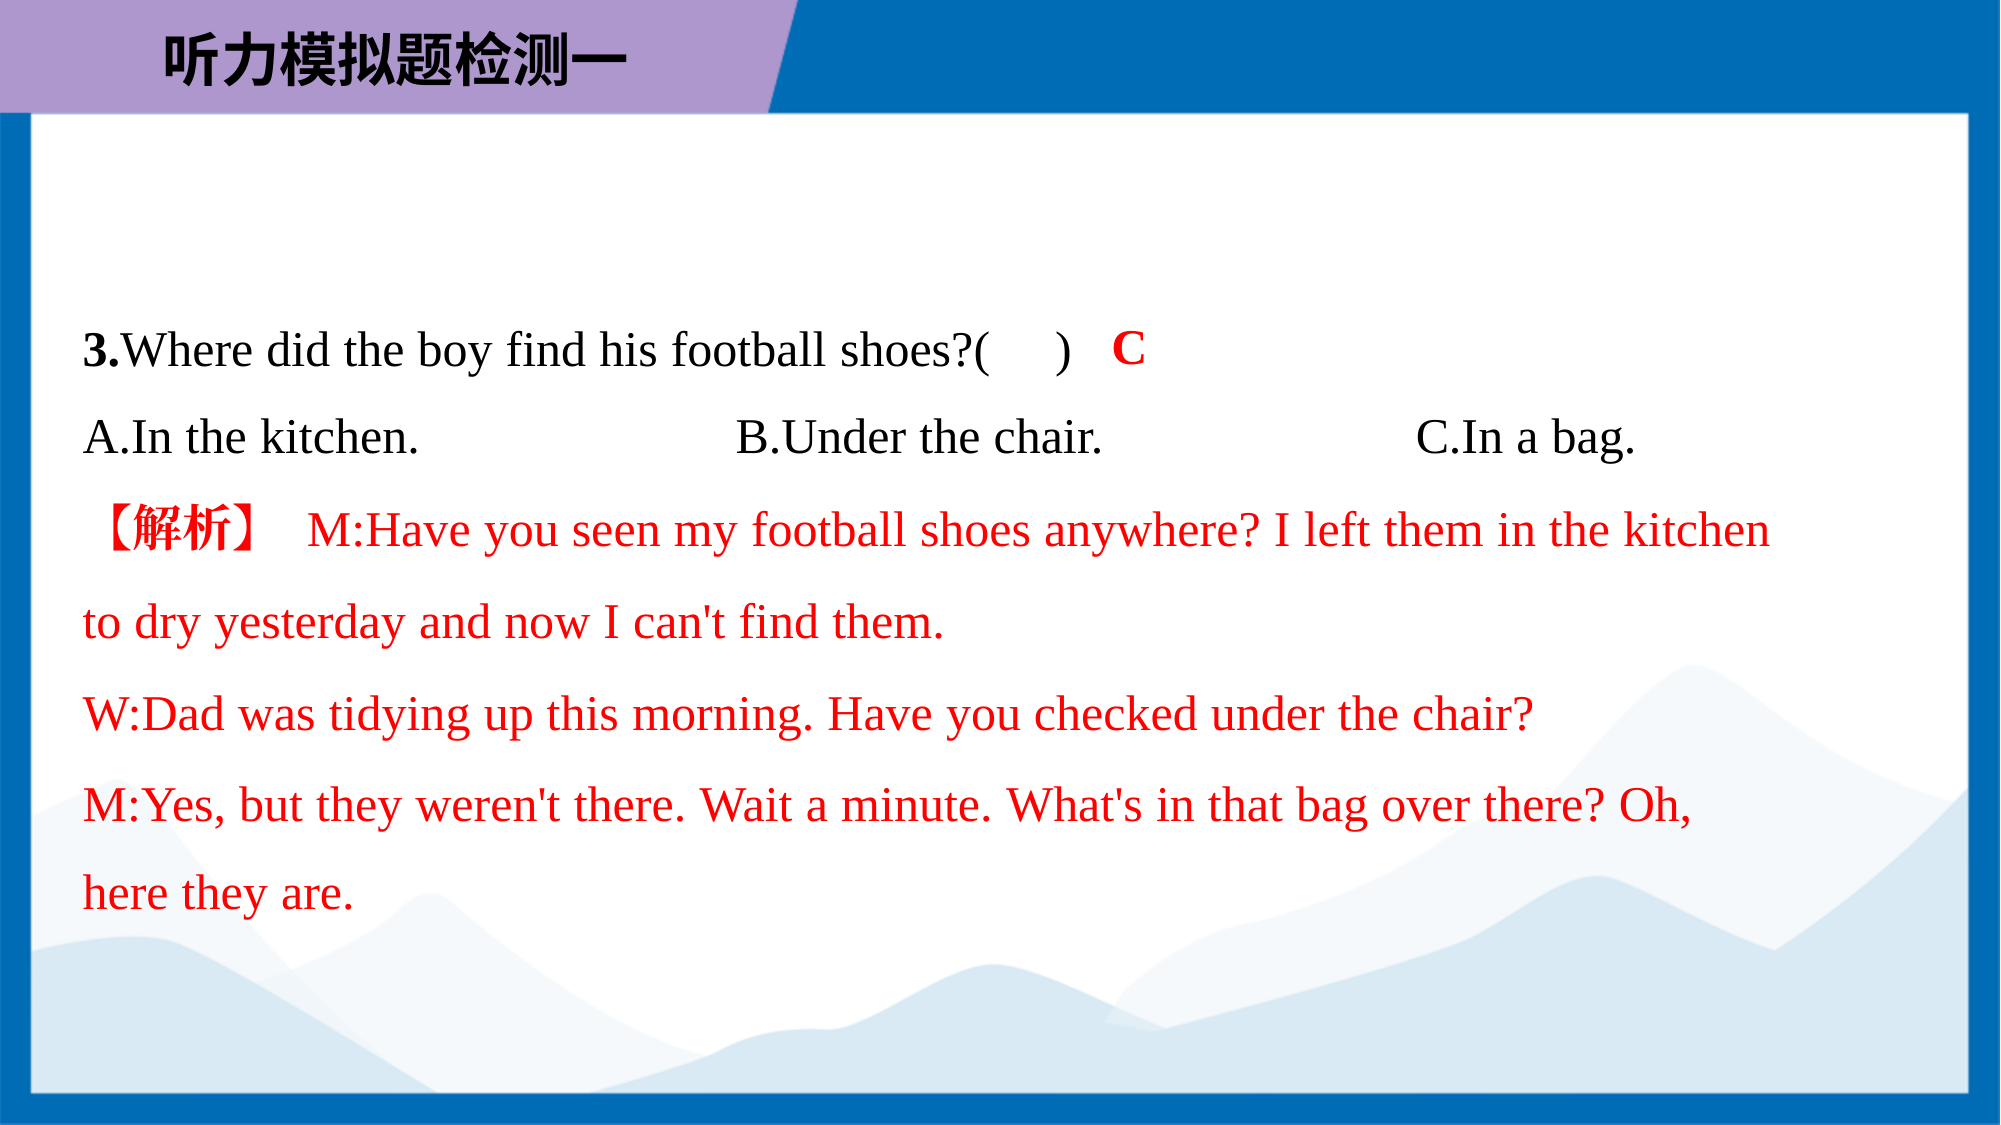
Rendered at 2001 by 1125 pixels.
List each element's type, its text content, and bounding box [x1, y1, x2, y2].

text_box A.In the kitchen. B.Under the chair. C.In a bag. [82, 376, 1917, 455]
text_box 3.Where did the boy find his football shoes?( ) [82, 288, 1917, 367]
picture [0, 0, 2000, 1125]
text_box 【解析】 M:Have you seen my football shoes anywhere? I left them in the kitchen to dry yesterday and now I can't find them. W:Dad was tidying up this morning. Have you checked under the chair? M:Yes, but they weren't there. Wait a minute. What's in that bag over there? Oh, here they are. [82, 465, 1917, 910]
text_box C [1093, 287, 1166, 366]
